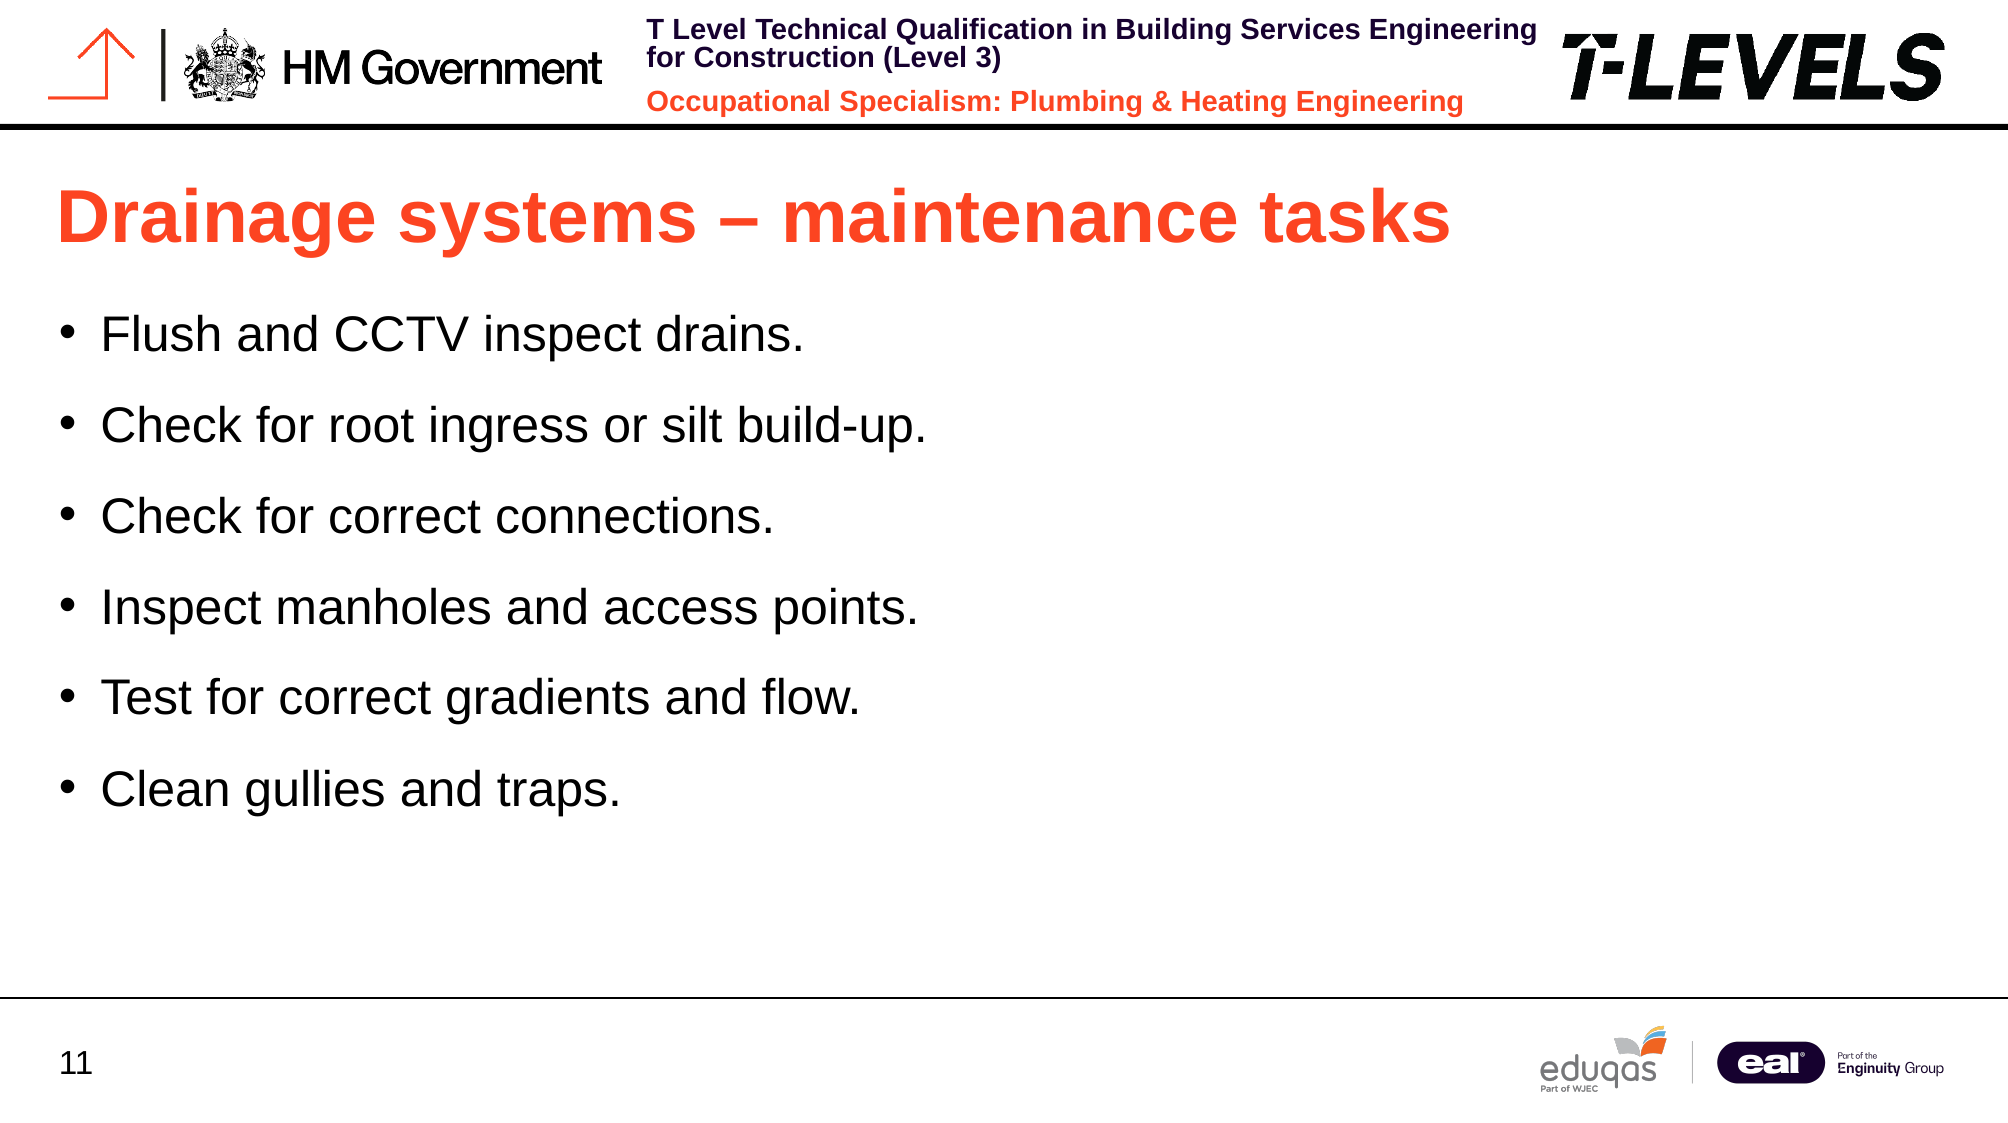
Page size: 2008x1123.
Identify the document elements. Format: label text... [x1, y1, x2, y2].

title Drainage systems – maintenance tasks [41, 111, 1949, 314]
picture [1543, 25, 1964, 108]
picture [1535, 1021, 1949, 1097]
picture [161, 28, 602, 102]
list Flush and CCTV inspect drains. Check for root ingress or silt build-up. Check for correct connections. Inspect manholes and access points. Test for correct gradients and flow. Clean gullies and traps. [59, 295, 1949, 975]
picture [43, 27, 141, 100]
